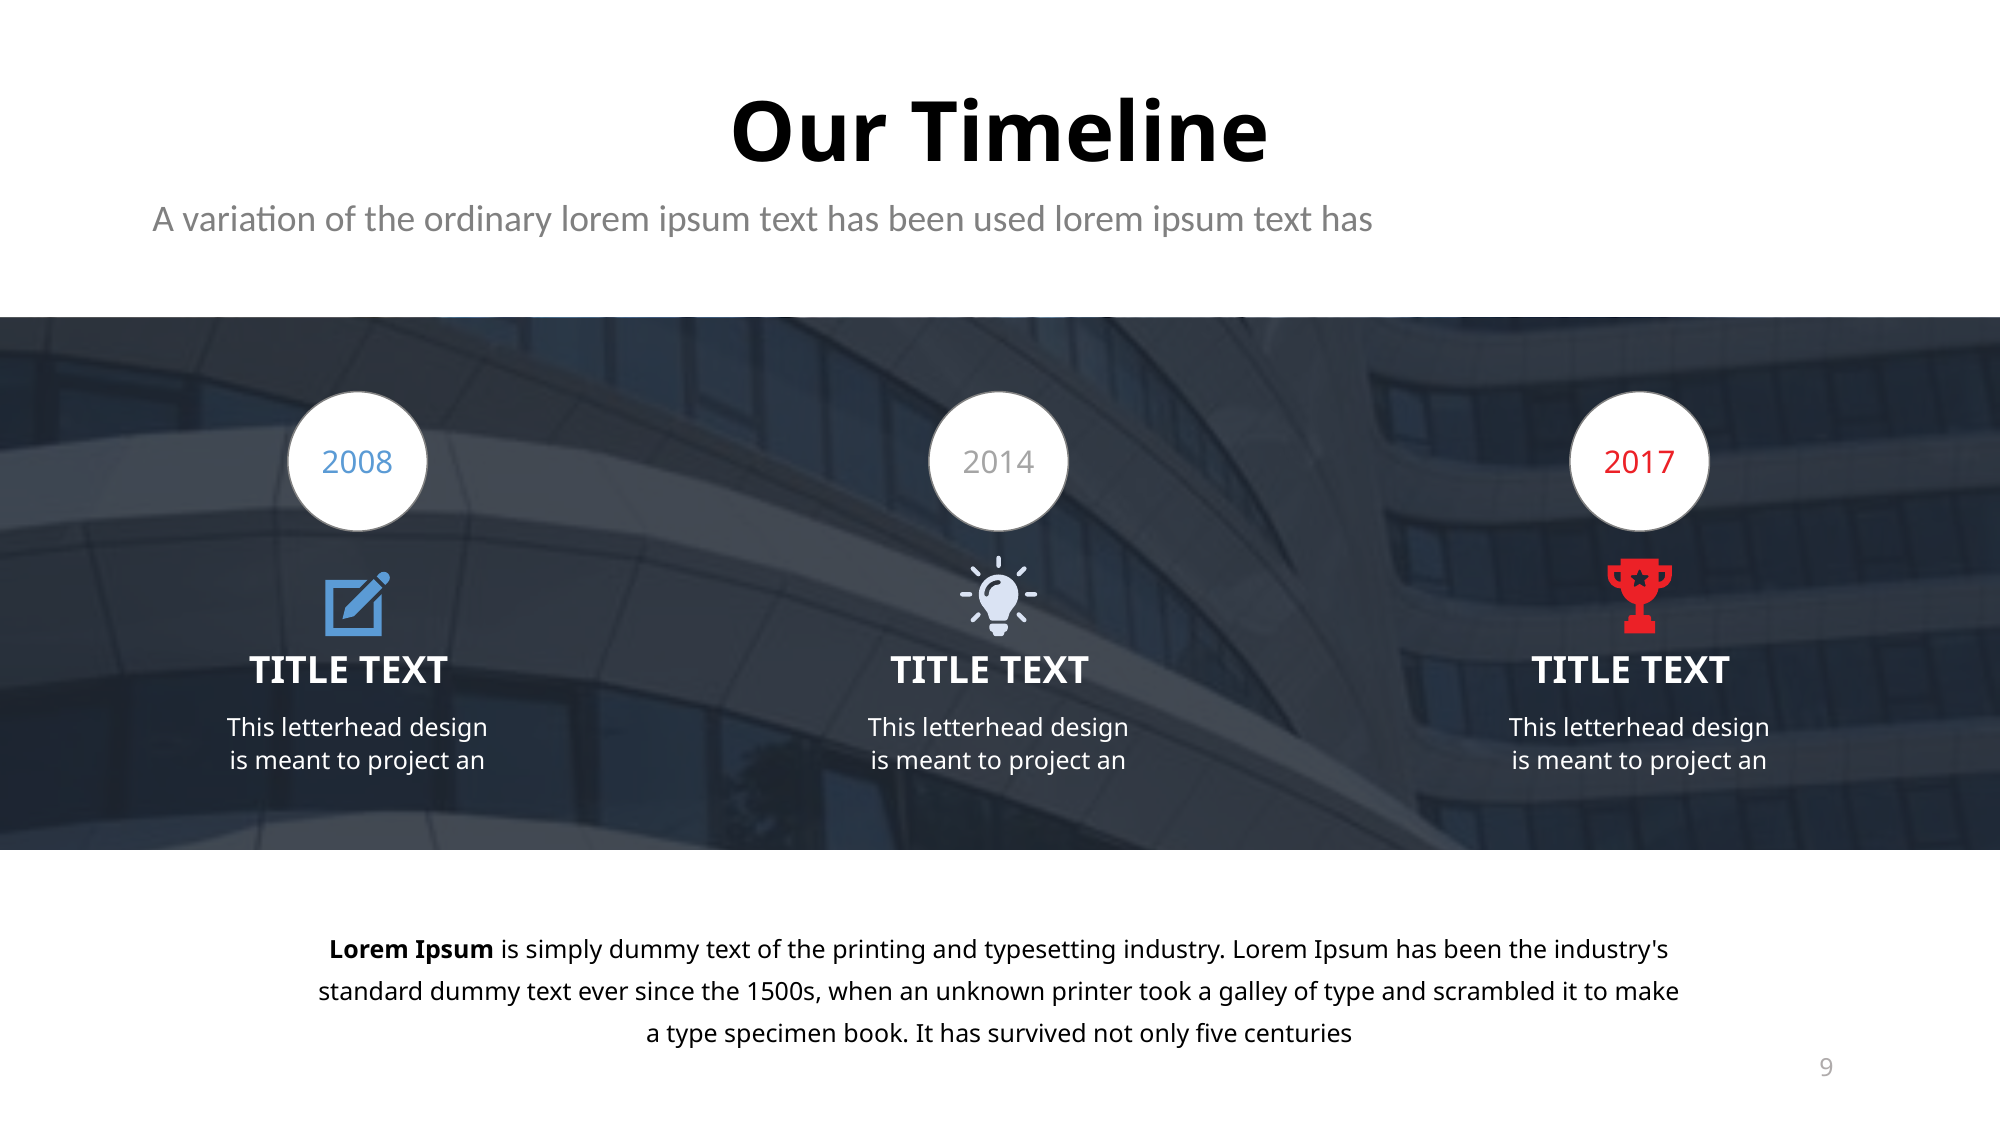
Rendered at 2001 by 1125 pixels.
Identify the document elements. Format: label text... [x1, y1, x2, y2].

subtitle A variation of the ordinary lorem ipsum text has been used lorem ipsum text has [137, 186, 1863, 227]
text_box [1500, 391, 1779, 776]
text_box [859, 391, 1138, 776]
slide_number 9 [1790, 1042, 1863, 1094]
title Our Timeline [137, 78, 1863, 186]
text_box Lorem Ipsum is simply dummy text of the printing and typesetting industry. Lorem Ipsum has been the industry's standard dummy text ever since the 1500s, when an unknown printer took a galley of type and scrambled it to make a type specimen book. It has survived not only five centuries [293, 914, 1707, 1055]
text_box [218, 391, 497, 776]
picture [0, 317, 2000, 850]
